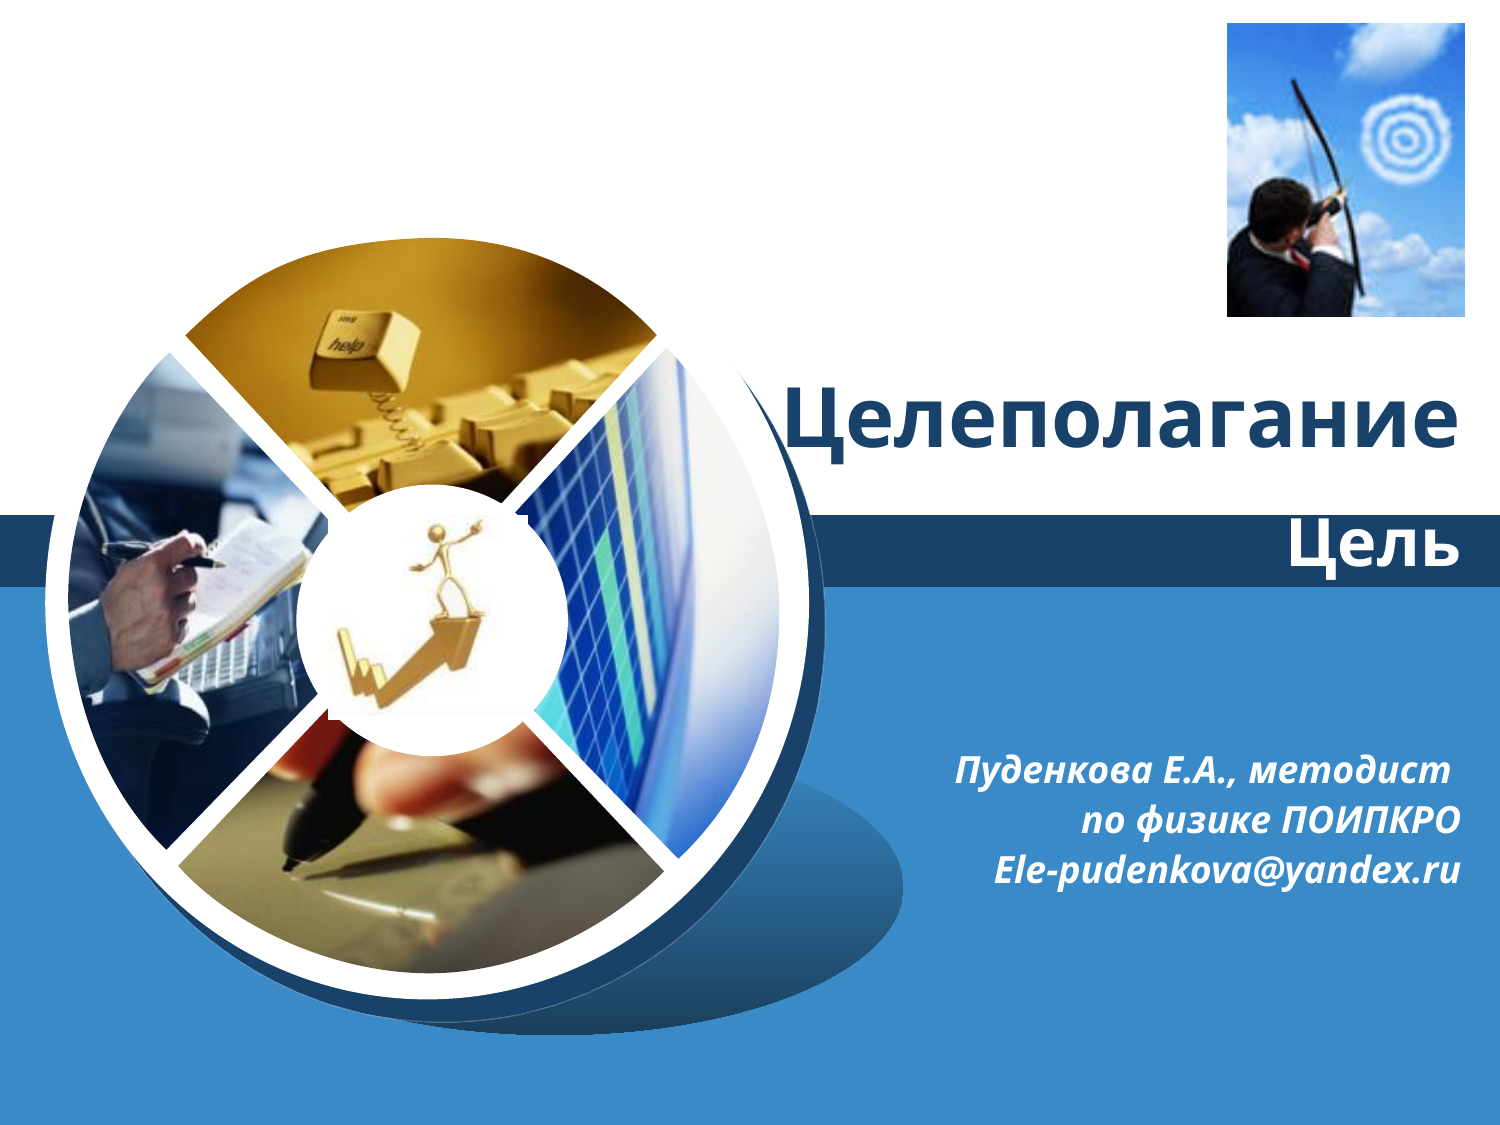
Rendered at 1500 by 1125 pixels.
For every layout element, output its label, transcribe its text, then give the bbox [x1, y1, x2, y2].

picture [185, 237, 657, 513]
picture [515, 461, 780, 859]
text_box Пуденкова Е.А., методист по физике ПОИПКРО Ele-pudenkova@yandex.ru [679, 738, 1477, 973]
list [327, 515, 528, 721]
title Целеполагание [562, 339, 1477, 488]
picture [68, 352, 327, 850]
picture [1226, 23, 1466, 317]
subtitle Цель [784, 491, 1477, 610]
picture [178, 709, 665, 974]
